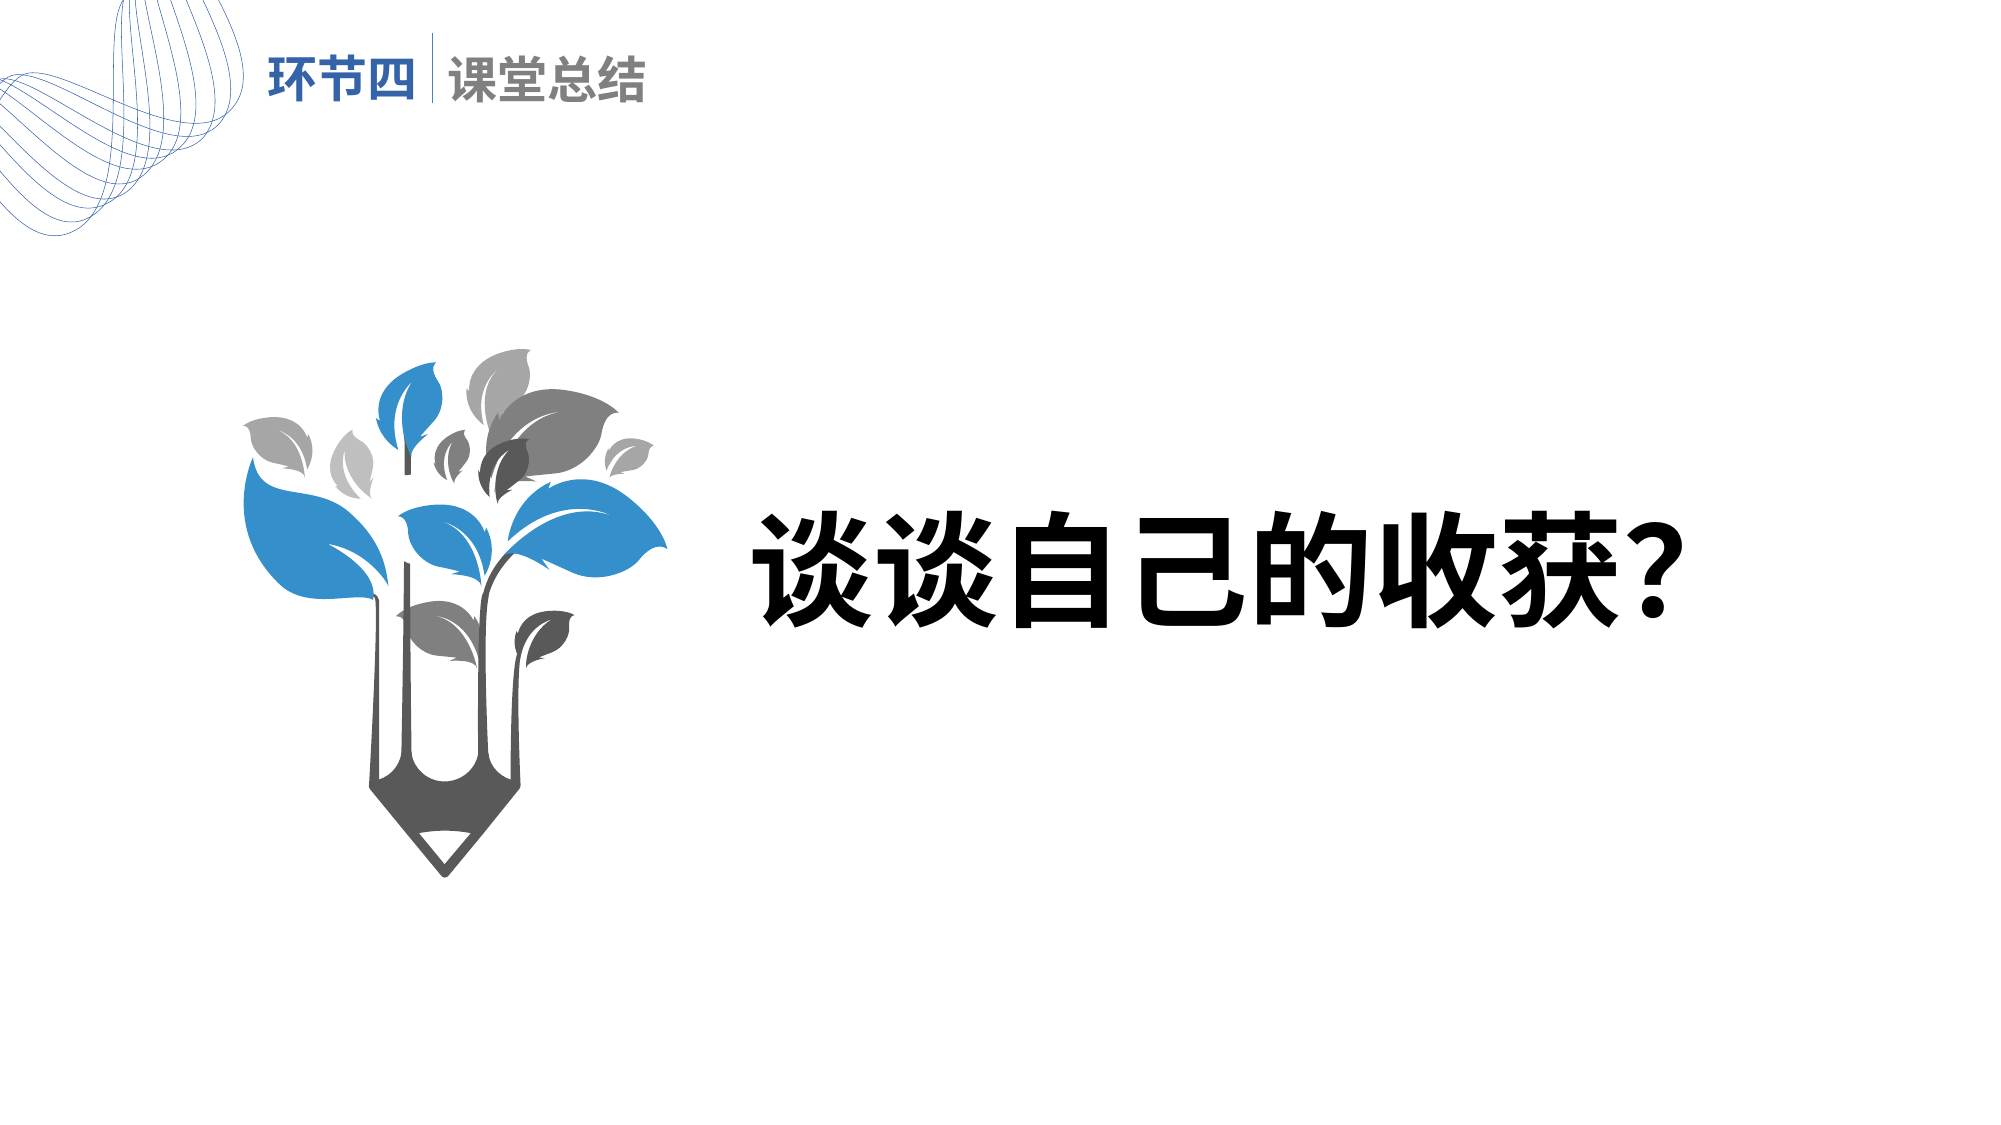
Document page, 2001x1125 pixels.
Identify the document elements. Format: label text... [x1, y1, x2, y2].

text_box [218, 354, 668, 878]
text_box 谈谈自己的收获？ [733, 485, 1846, 651]
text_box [252, 32, 663, 117]
